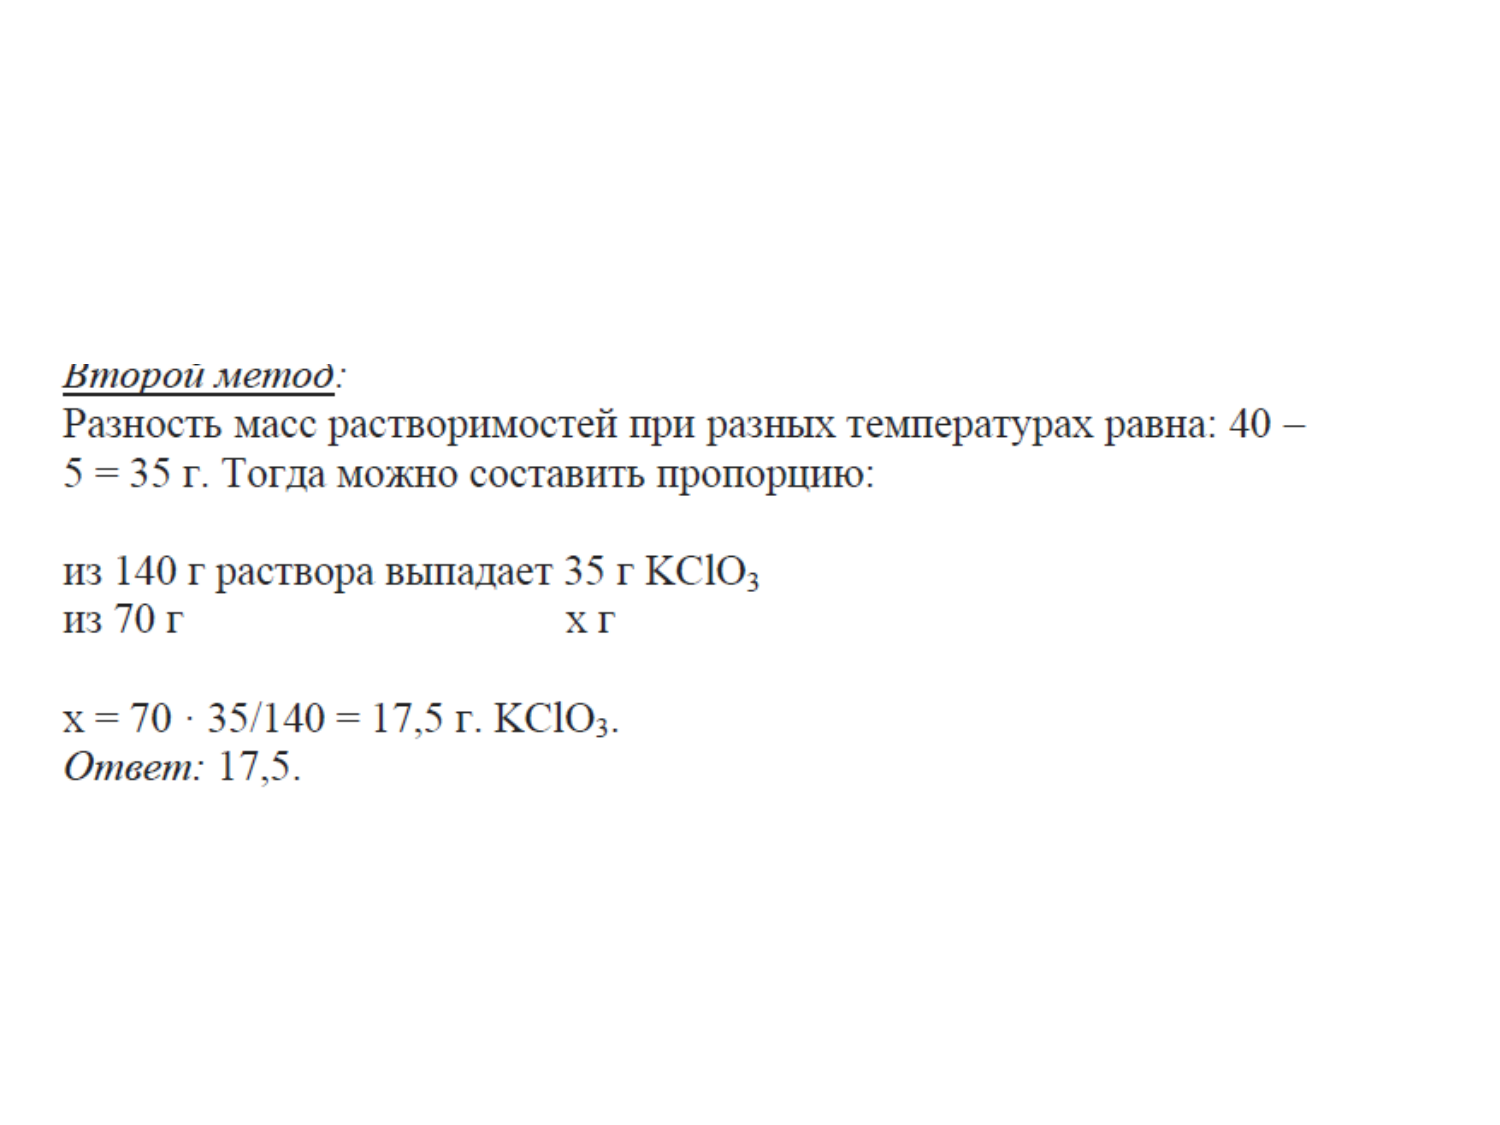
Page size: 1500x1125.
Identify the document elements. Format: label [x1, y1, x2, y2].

picture [29, 364, 1416, 799]
